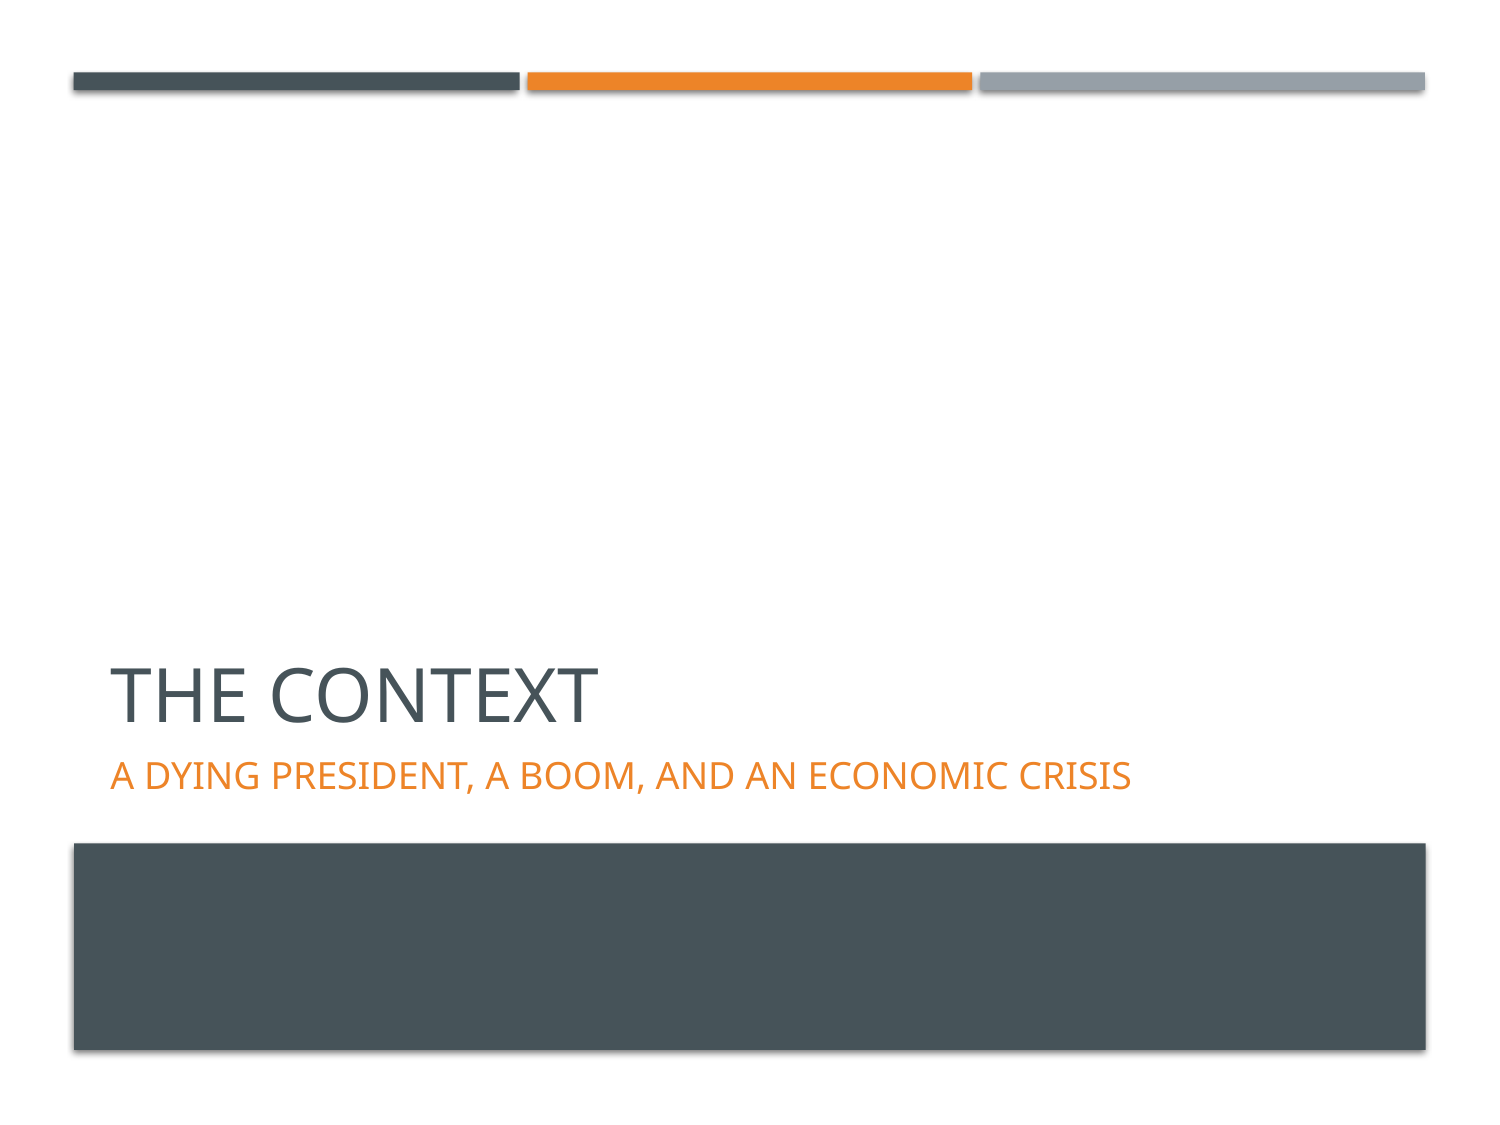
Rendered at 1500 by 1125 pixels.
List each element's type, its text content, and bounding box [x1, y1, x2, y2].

title The context [95, 498, 1406, 744]
list A dying president, a Boom, and an economic crisis [95, 744, 1406, 844]
